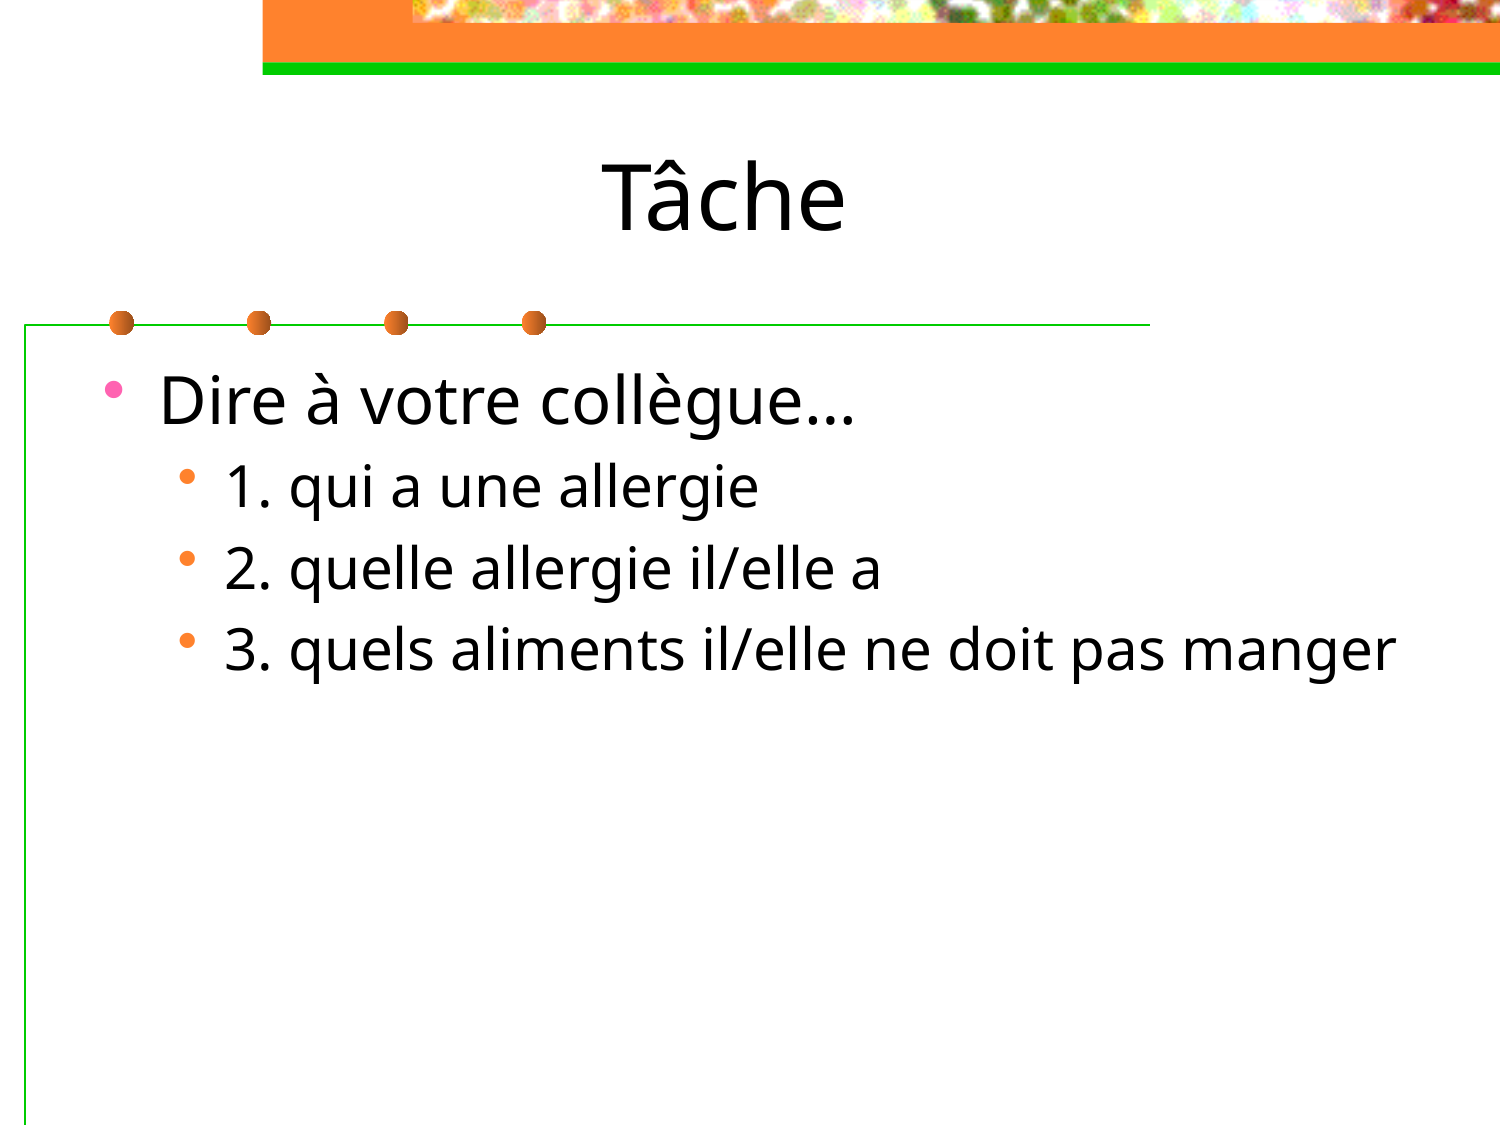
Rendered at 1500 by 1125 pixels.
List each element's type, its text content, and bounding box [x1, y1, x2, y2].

list Dire à votre collègue… 1. qui a une allergie 2. quelle allergie il/elle a 3. quels aliments il/elle ne doit pas manger [87, 350, 1450, 1025]
title Tâche [87, 99, 1363, 288]
picture [412, 0, 1500, 23]
